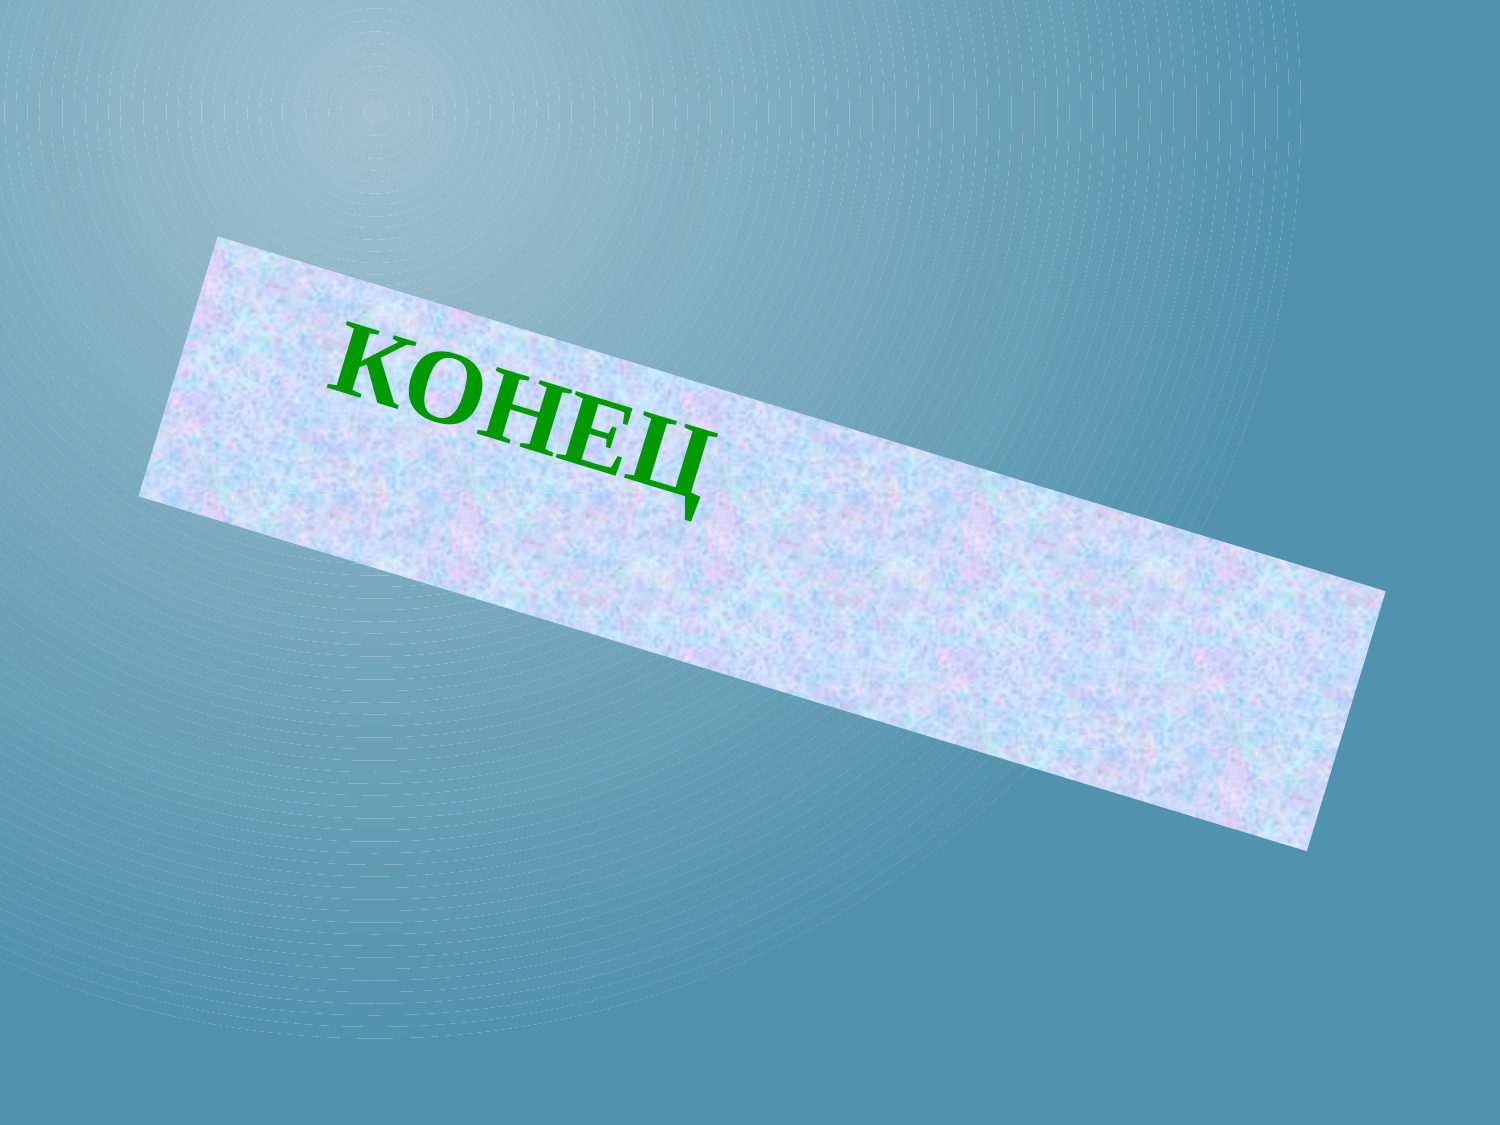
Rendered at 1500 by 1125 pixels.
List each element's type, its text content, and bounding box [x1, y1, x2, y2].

subtitle КОНЕЦ [138, 236, 1386, 852]
